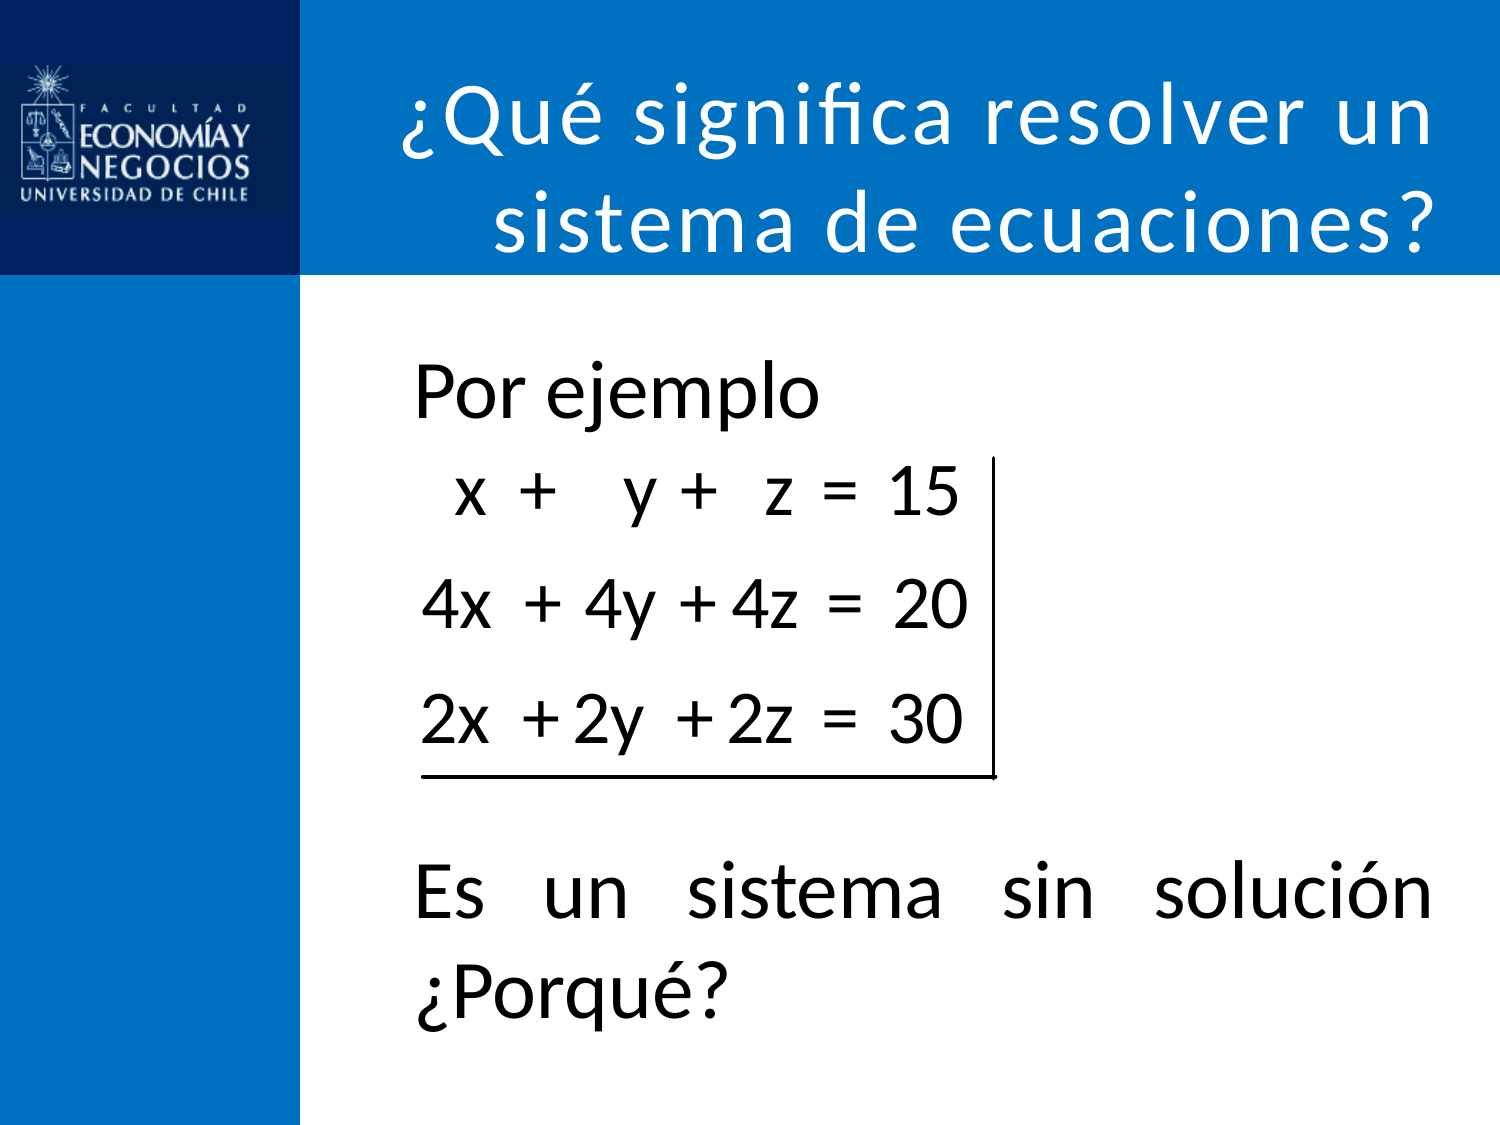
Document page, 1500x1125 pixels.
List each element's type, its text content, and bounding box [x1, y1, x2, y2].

title ¿Qué significa resolver un sistema de ecuaciones? [281, 46, 1456, 279]
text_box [409, 445, 1013, 794]
picture [0, 64, 290, 211]
text_box Por ejemplo Es un sistema sin solución ¿Porqué? [398, 328, 1450, 1043]
